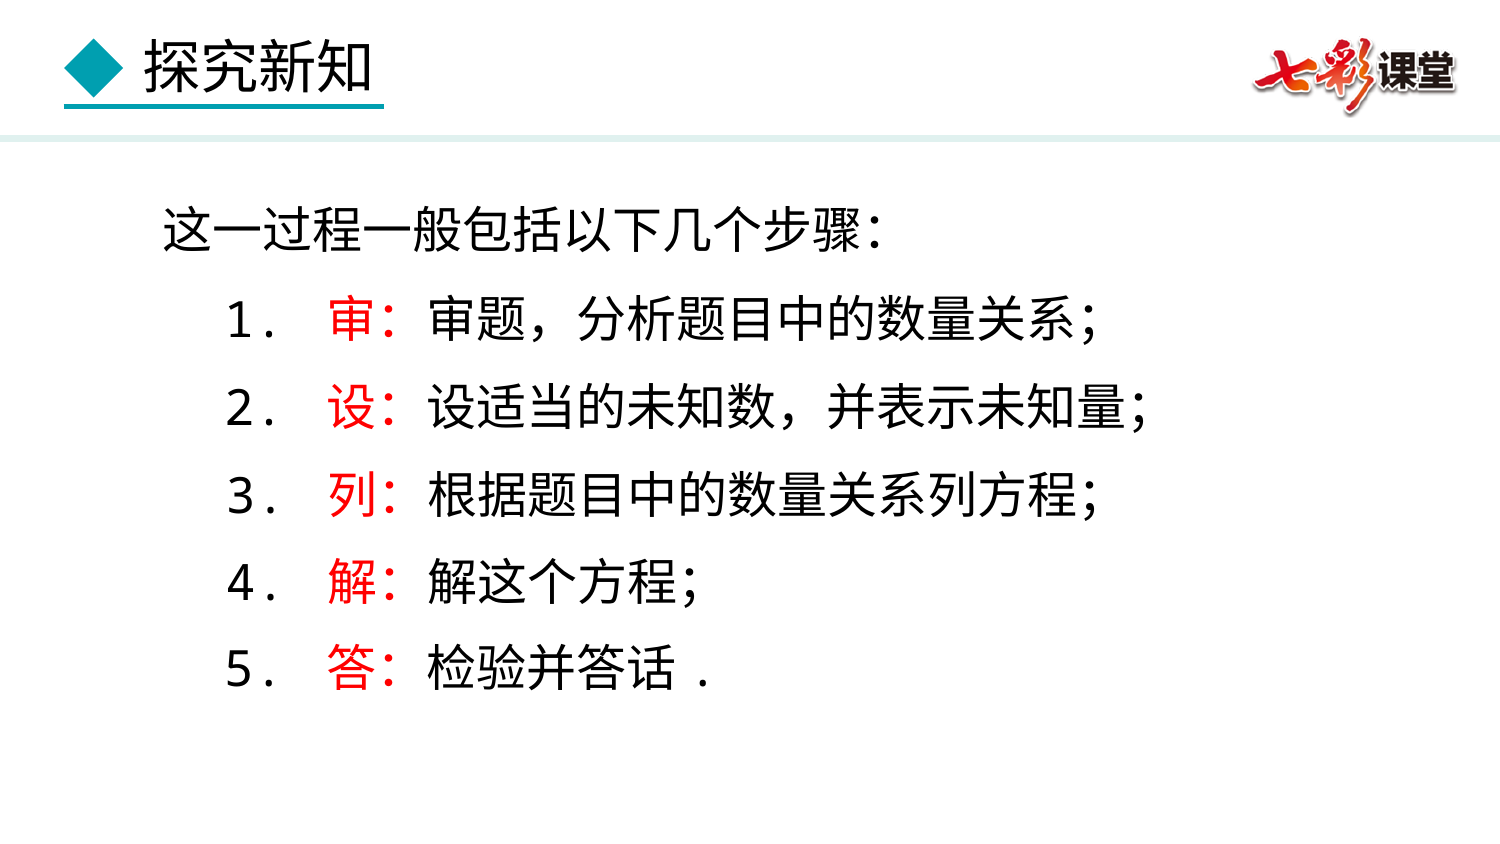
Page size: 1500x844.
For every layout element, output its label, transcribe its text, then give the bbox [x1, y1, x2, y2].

text_box 这一过程一般包括以下几个步骤： [147, 191, 1397, 266]
picture [1249, 32, 1461, 118]
text_box 1. 审：审题，分析题目中的数量关系； [209, 279, 1472, 355]
text_box 3. 列：根据题目中的数量关系列方程； [210, 455, 1474, 531]
text_box 4. 解：解这个方程； [210, 543, 874, 618]
text_box 5. 答：检验并答话. [209, 628, 872, 704]
text_box 2. 设：设适当的未知数，并表示未知量； [209, 367, 1472, 443]
